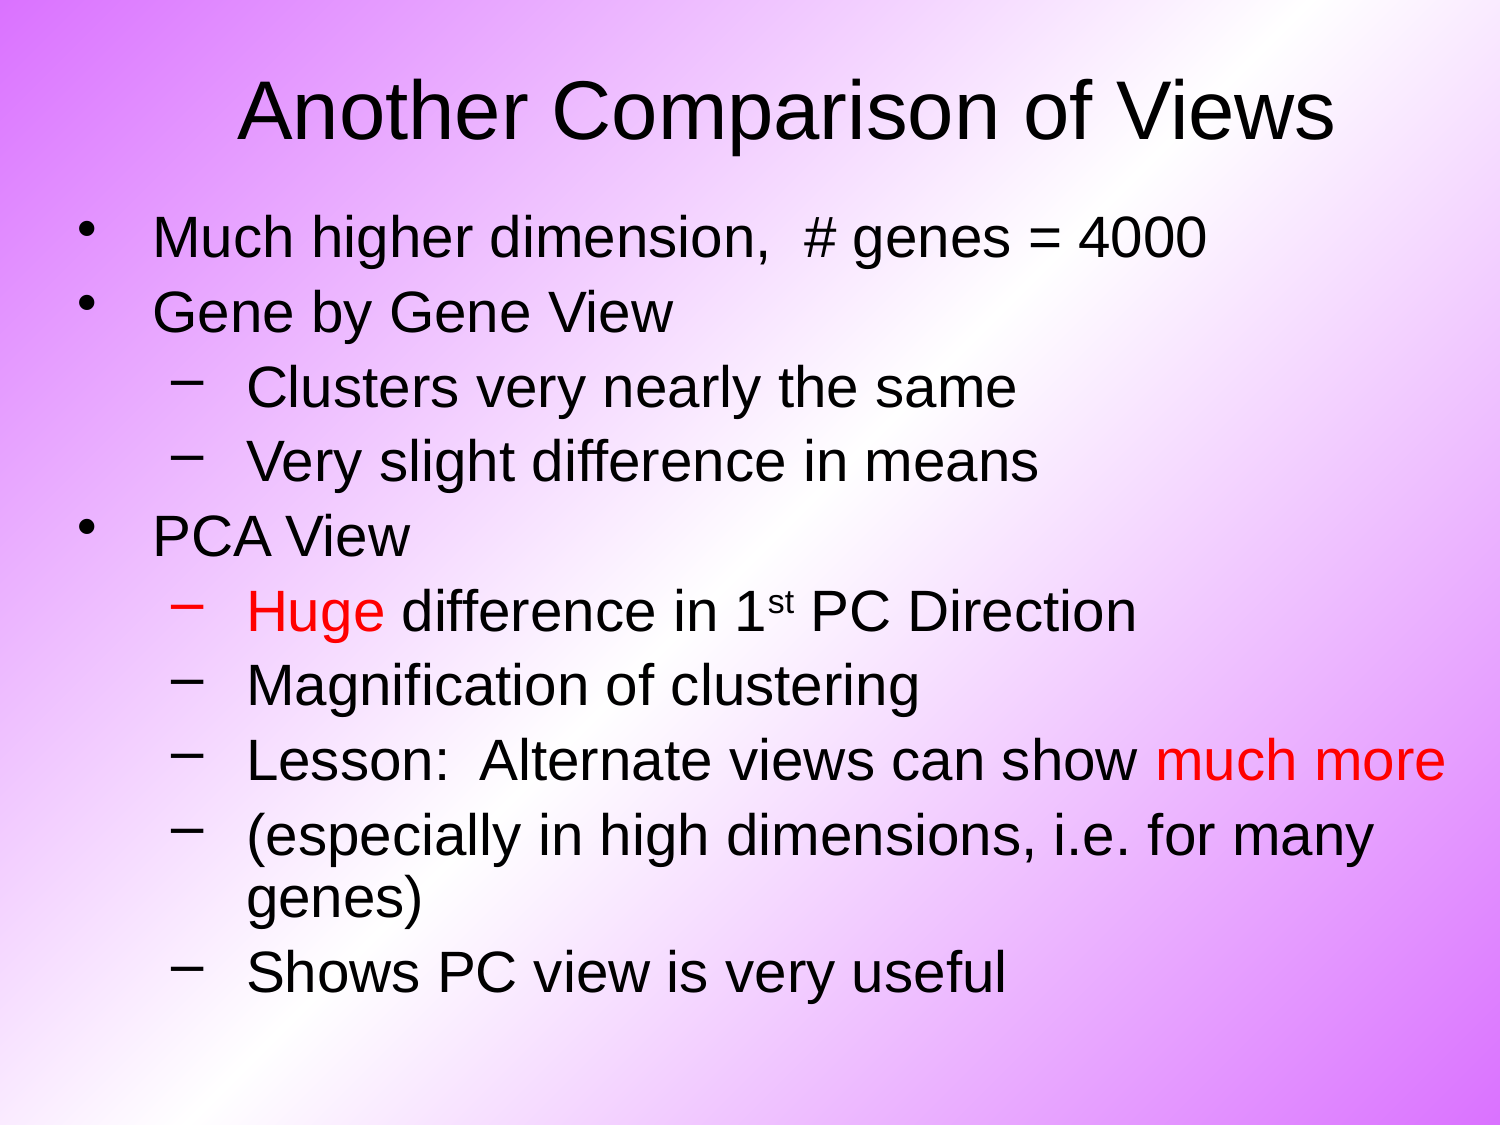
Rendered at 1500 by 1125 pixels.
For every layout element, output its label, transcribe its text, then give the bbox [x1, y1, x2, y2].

title Another Comparison of Views [174, 37, 1400, 175]
list Much higher dimension, # genes = 4000 Gene by Gene View Clusters very nearly the same Very slight difference in means PCA View Huge difference in 1st PC Direction Magnification of clustering Lesson: Alternate views can show much more (especially in high dimensions, i.e. for many genes) Shows PC view is very useful [62, 200, 1475, 1063]
